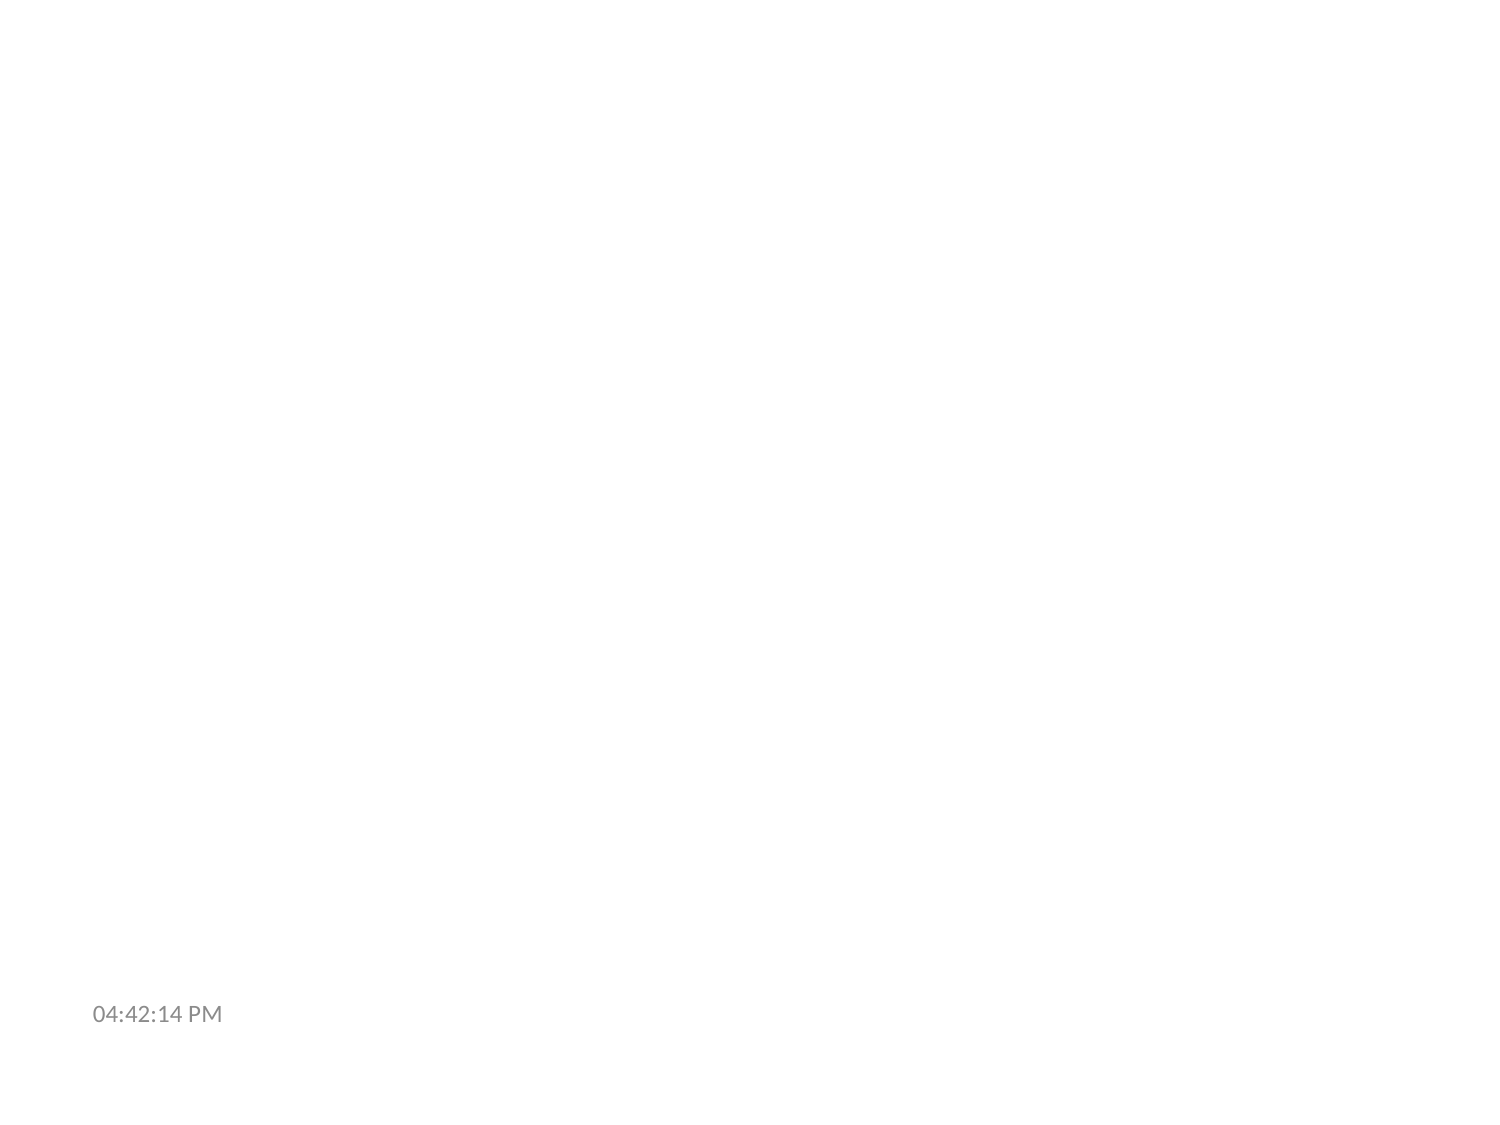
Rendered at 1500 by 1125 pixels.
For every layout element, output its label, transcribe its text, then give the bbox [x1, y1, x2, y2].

text_box 3:35:09 PM [77, 982, 428, 1043]
